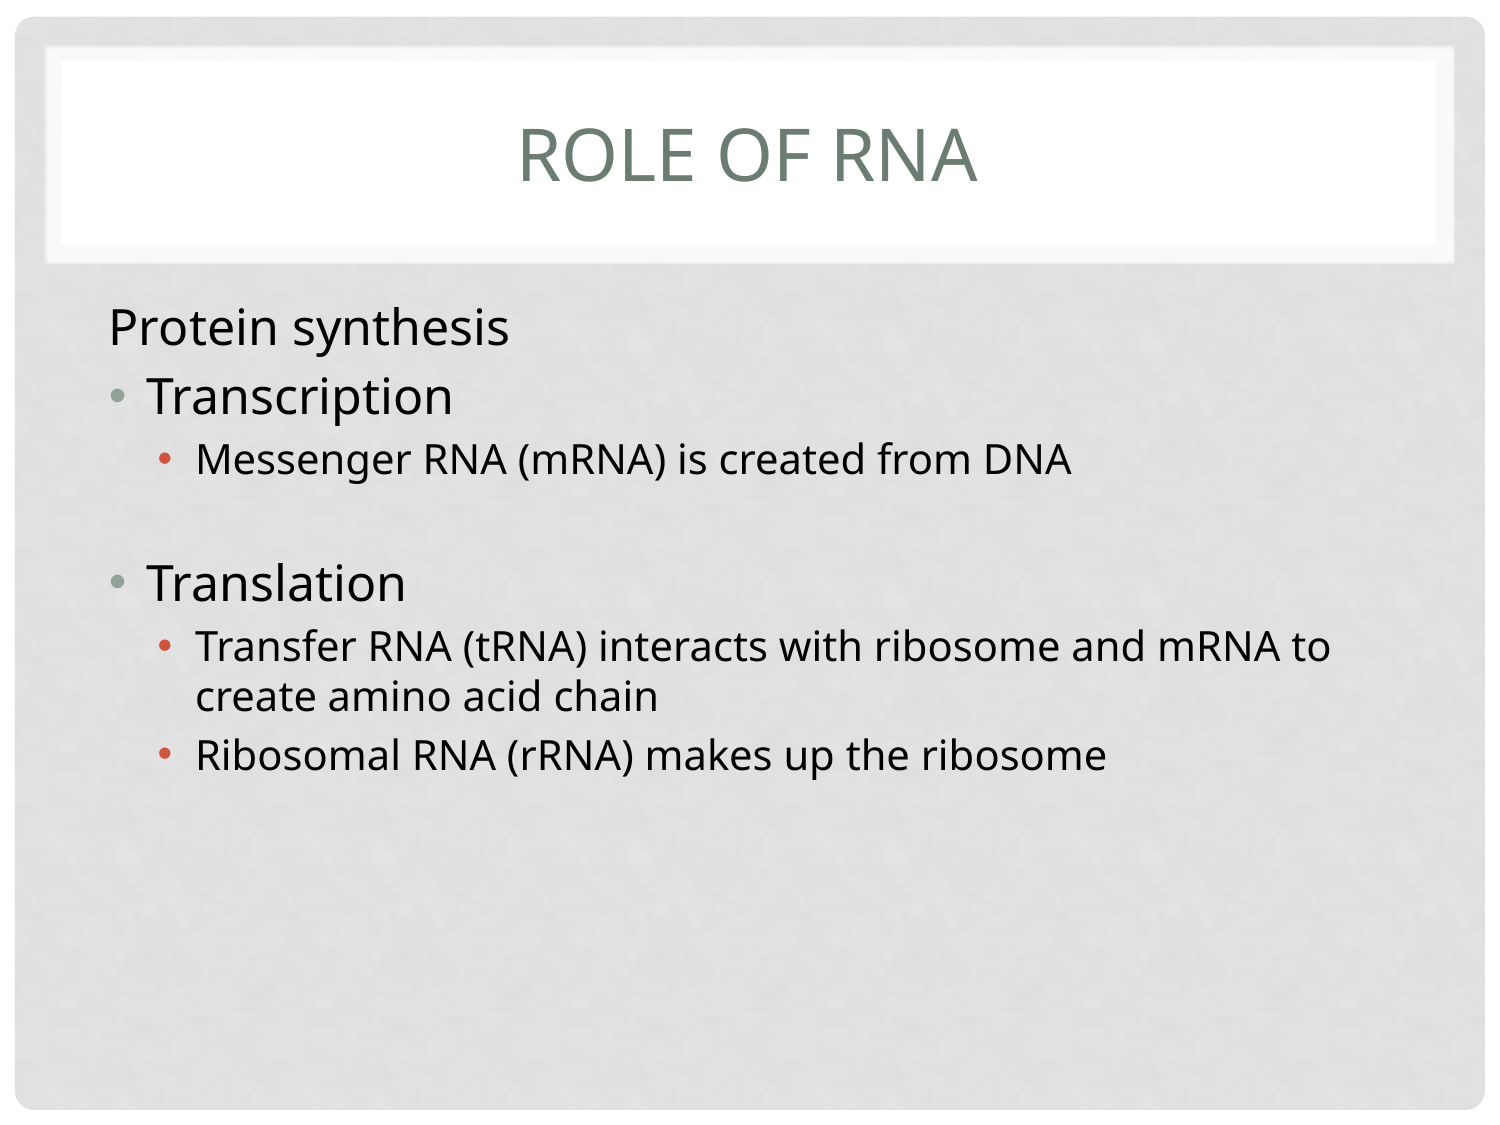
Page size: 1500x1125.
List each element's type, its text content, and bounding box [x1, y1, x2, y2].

title Role of Rna [69, 66, 1425, 238]
list Protein synthesis Transcription Messenger RNA (mRNA) is created from DNA Translation Transfer RNA (tRNA) interacts with ribosome and mRNA to create amino acid chain Ribosomal RNA (rRNA) makes up the ribosome [75, 287, 1425, 1005]
